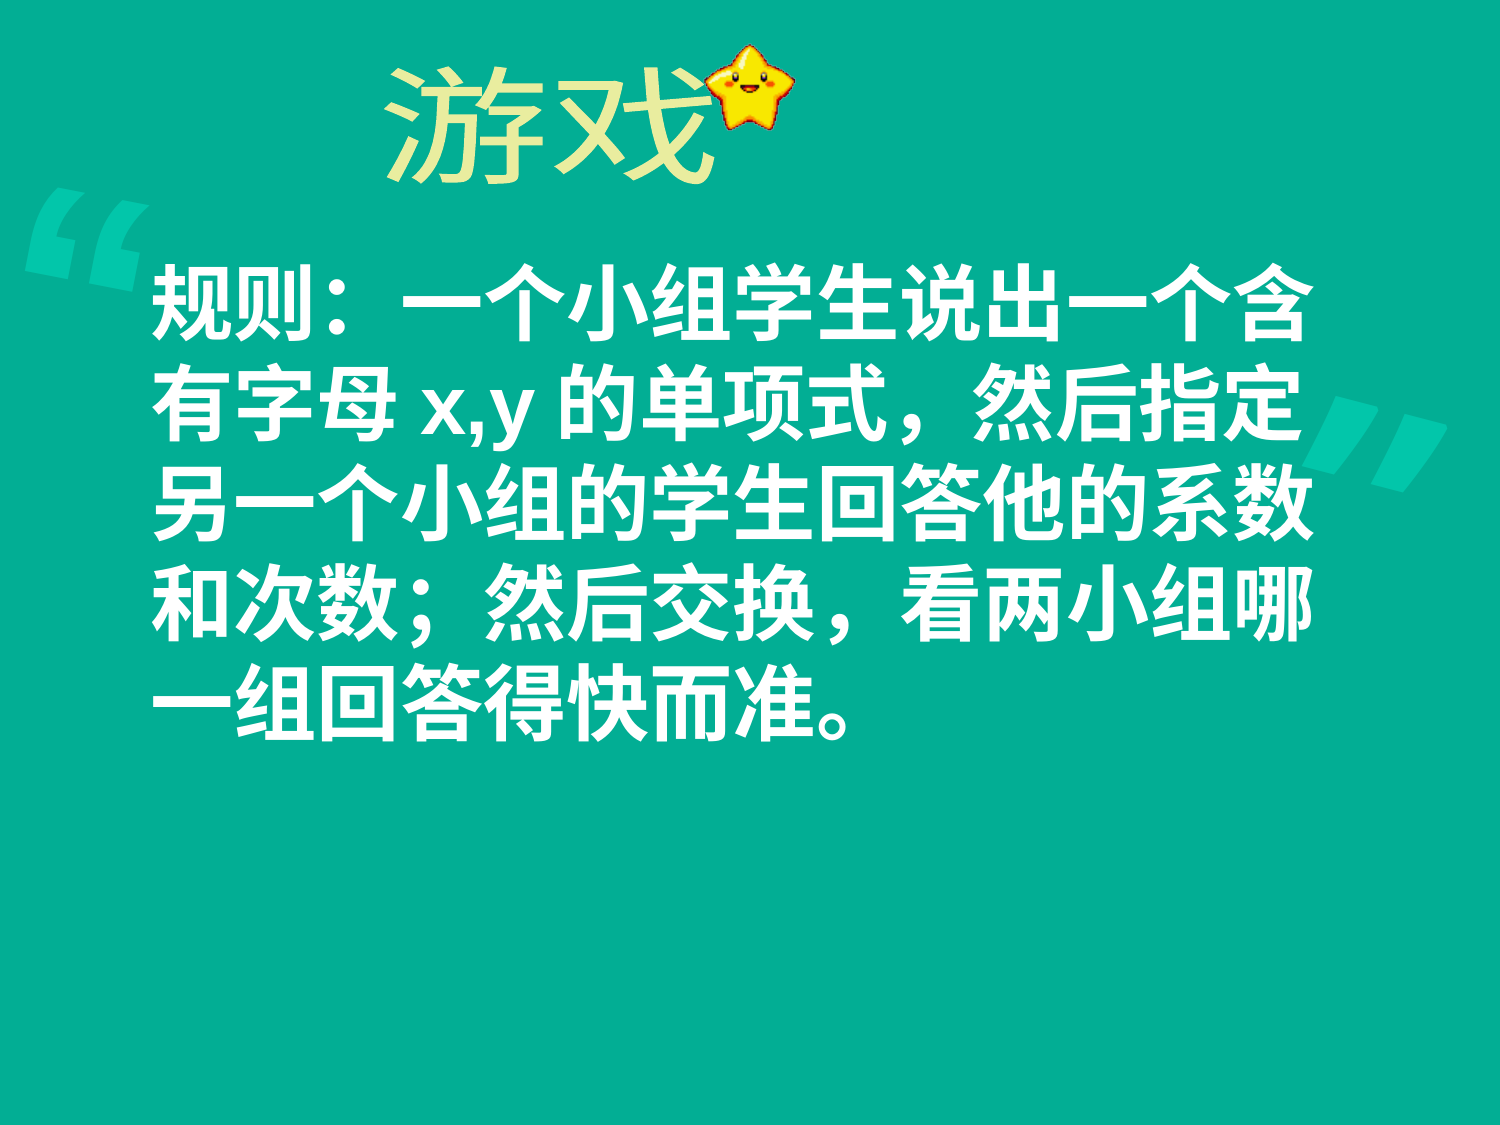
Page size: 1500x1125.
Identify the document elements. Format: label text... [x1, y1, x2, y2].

text_box 规则：一个小组学生说出一个含有字母x,y的单项式，然后指定另一个小组的学生回答他的系数和次数；然后交换，看两小组哪一组回答得快而准。 [135, 243, 1353, 759]
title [698, 38, 802, 134]
